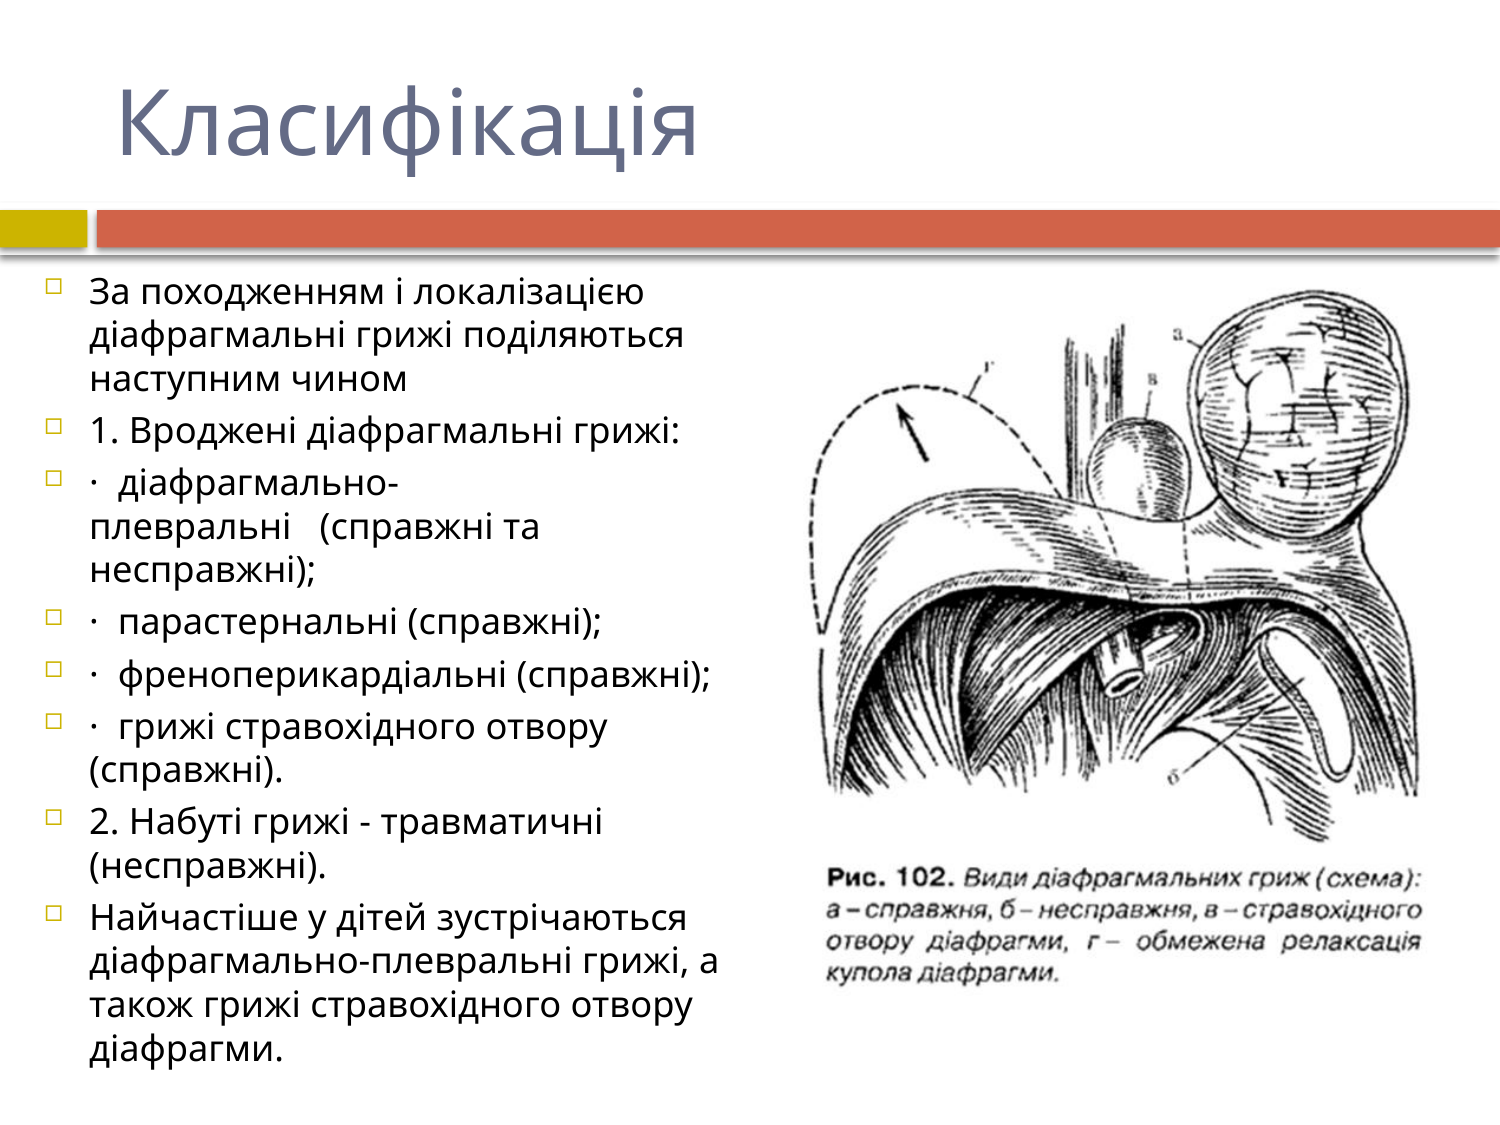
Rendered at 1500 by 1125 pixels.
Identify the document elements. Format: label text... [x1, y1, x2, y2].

title Класифікація [99, 37, 1438, 200]
list За походженням і локалізацією діафрагмальні грижі поділяються наступним чином 1. Вроджені діафрагмальні грижі: · діафрагмально-плевральні (справжні та несправжні); · парастернальні (справжні); · френоперикардіальні (справжні); · грижі стравохідного отвору (справжні). 2. Набуті грижі - травматичні (несправжні). Найчастіше у дітей зустрічаються діафрагмально-плевральні грижі, а також грижі стравохідного отвору діафрагми. [29, 260, 738, 1083]
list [794, 268, 1433, 1003]
